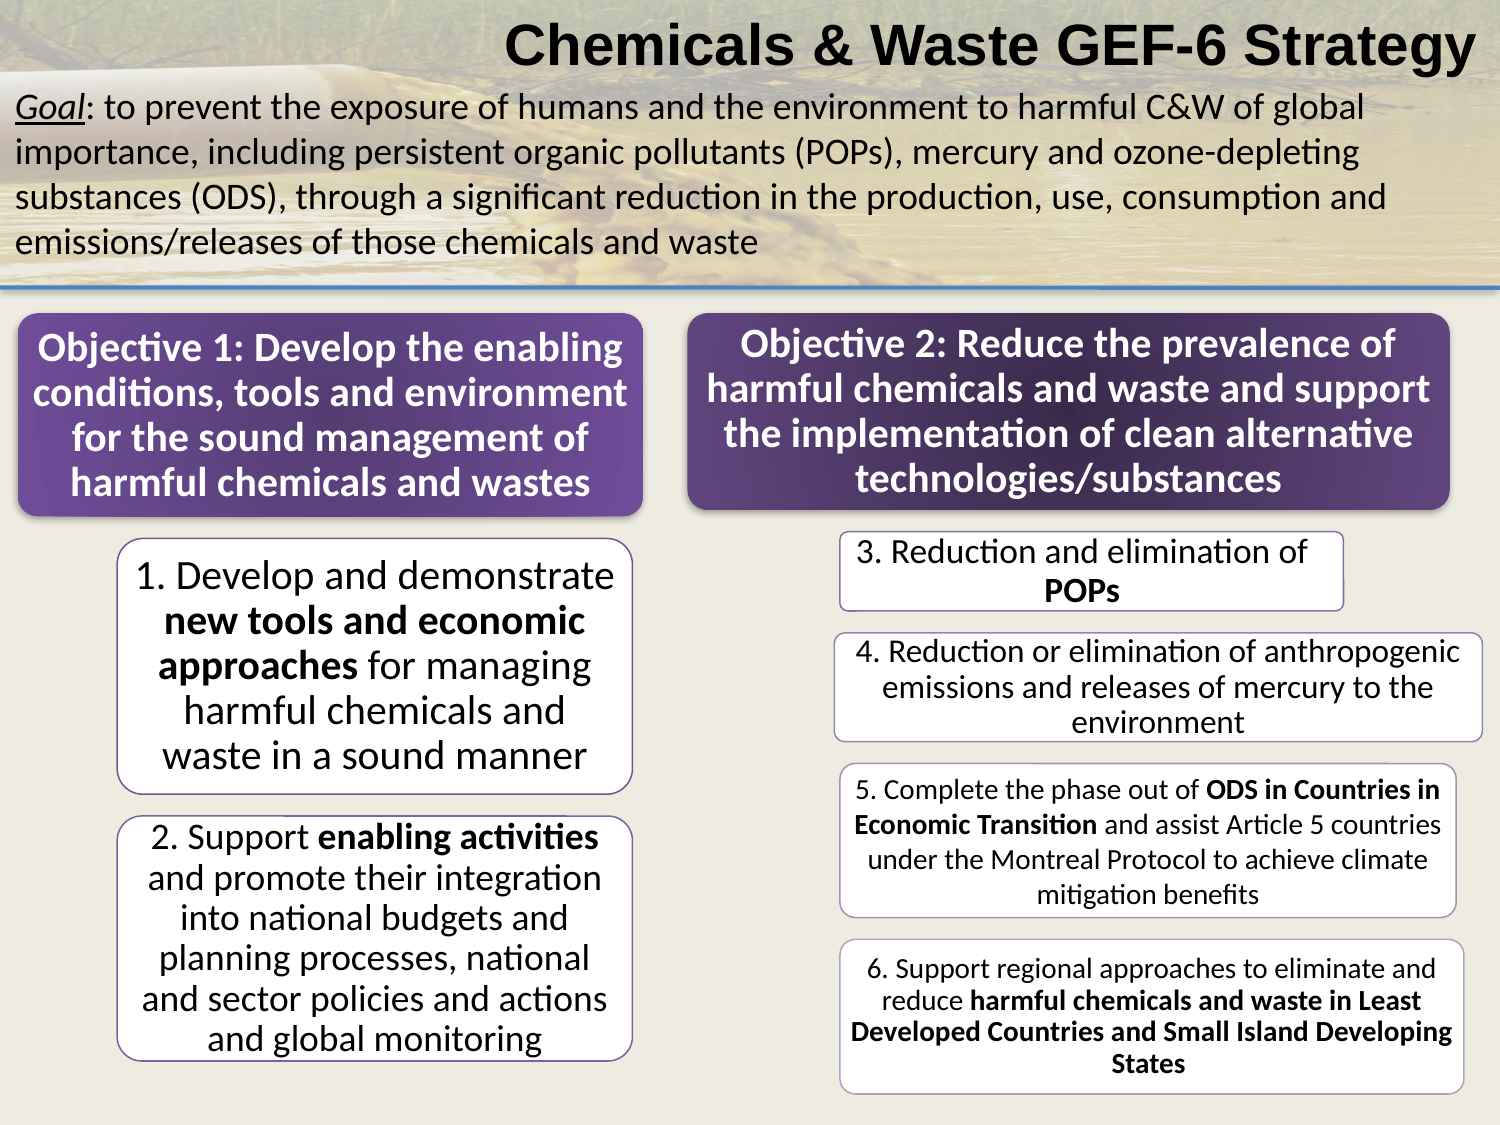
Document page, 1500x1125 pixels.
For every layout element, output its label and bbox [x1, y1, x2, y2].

text_box [832, 531, 1344, 612]
text_box [839, 763, 1457, 918]
text_box [17, 312, 644, 517]
text_box [687, 312, 1451, 511]
picture [0, 0, 1500, 287]
text_box [834, 632, 1483, 742]
text_box [839, 939, 1465, 1095]
text_box [116, 538, 633, 795]
text_box [116, 815, 633, 1062]
